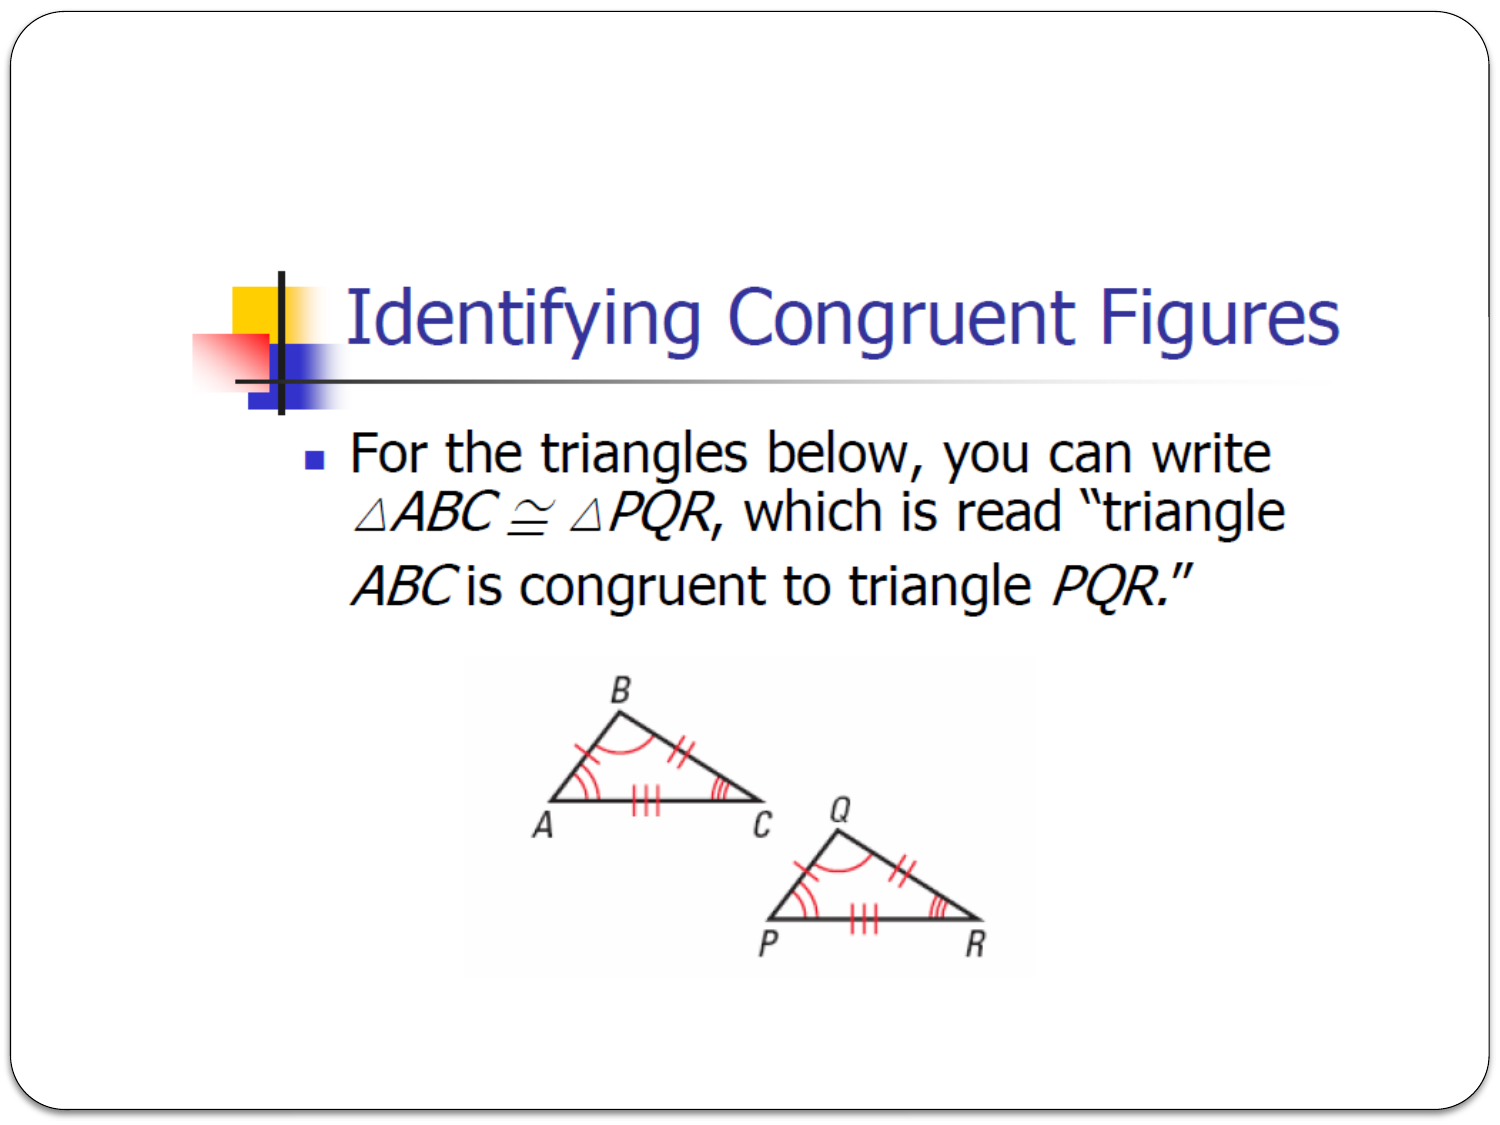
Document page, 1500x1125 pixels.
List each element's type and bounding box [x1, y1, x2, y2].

list [156, 237, 1418, 988]
